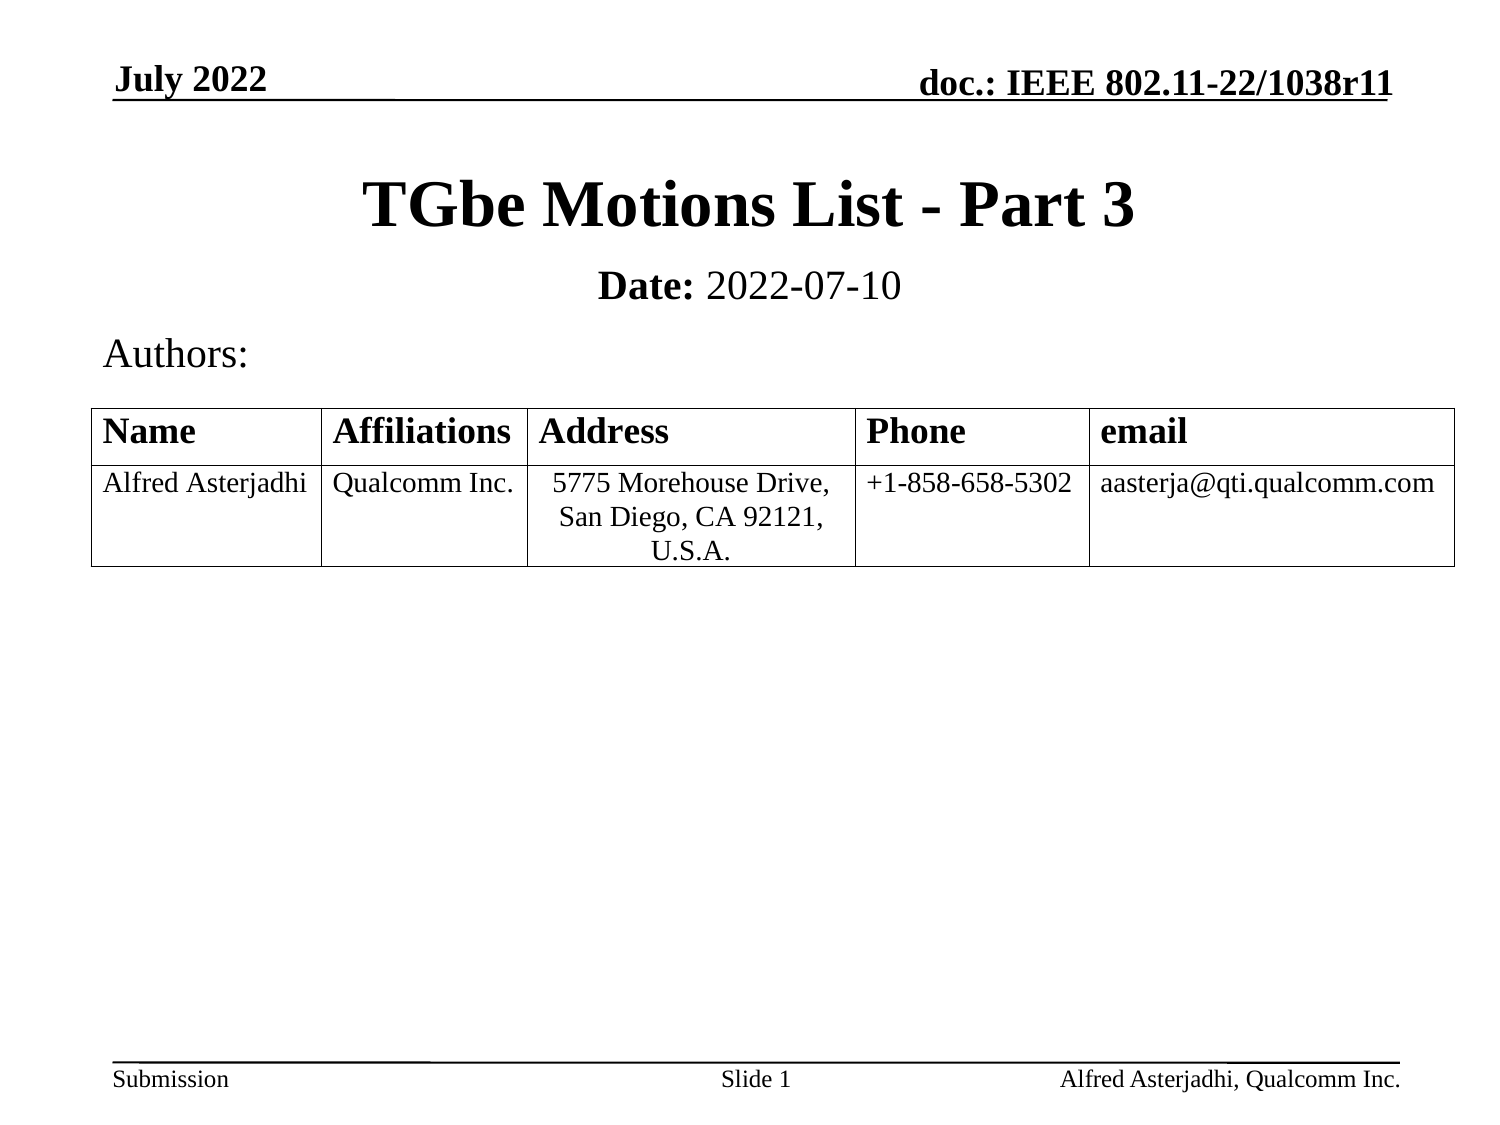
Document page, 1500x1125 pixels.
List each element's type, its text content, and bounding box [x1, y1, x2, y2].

slide_number Slide 1 [712, 1061, 800, 1123]
footer Alfred Asterjadhi, Qualcomm Inc. [902, 1061, 1402, 1093]
title TGbe Motions List - Part 3 [112, 112, 1388, 249]
text_box Authors: [87, 318, 325, 381]
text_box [75, 407, 1477, 819]
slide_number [114, 54, 493, 100]
list Date: 2022-07-10 [112, 249, 1388, 316]
